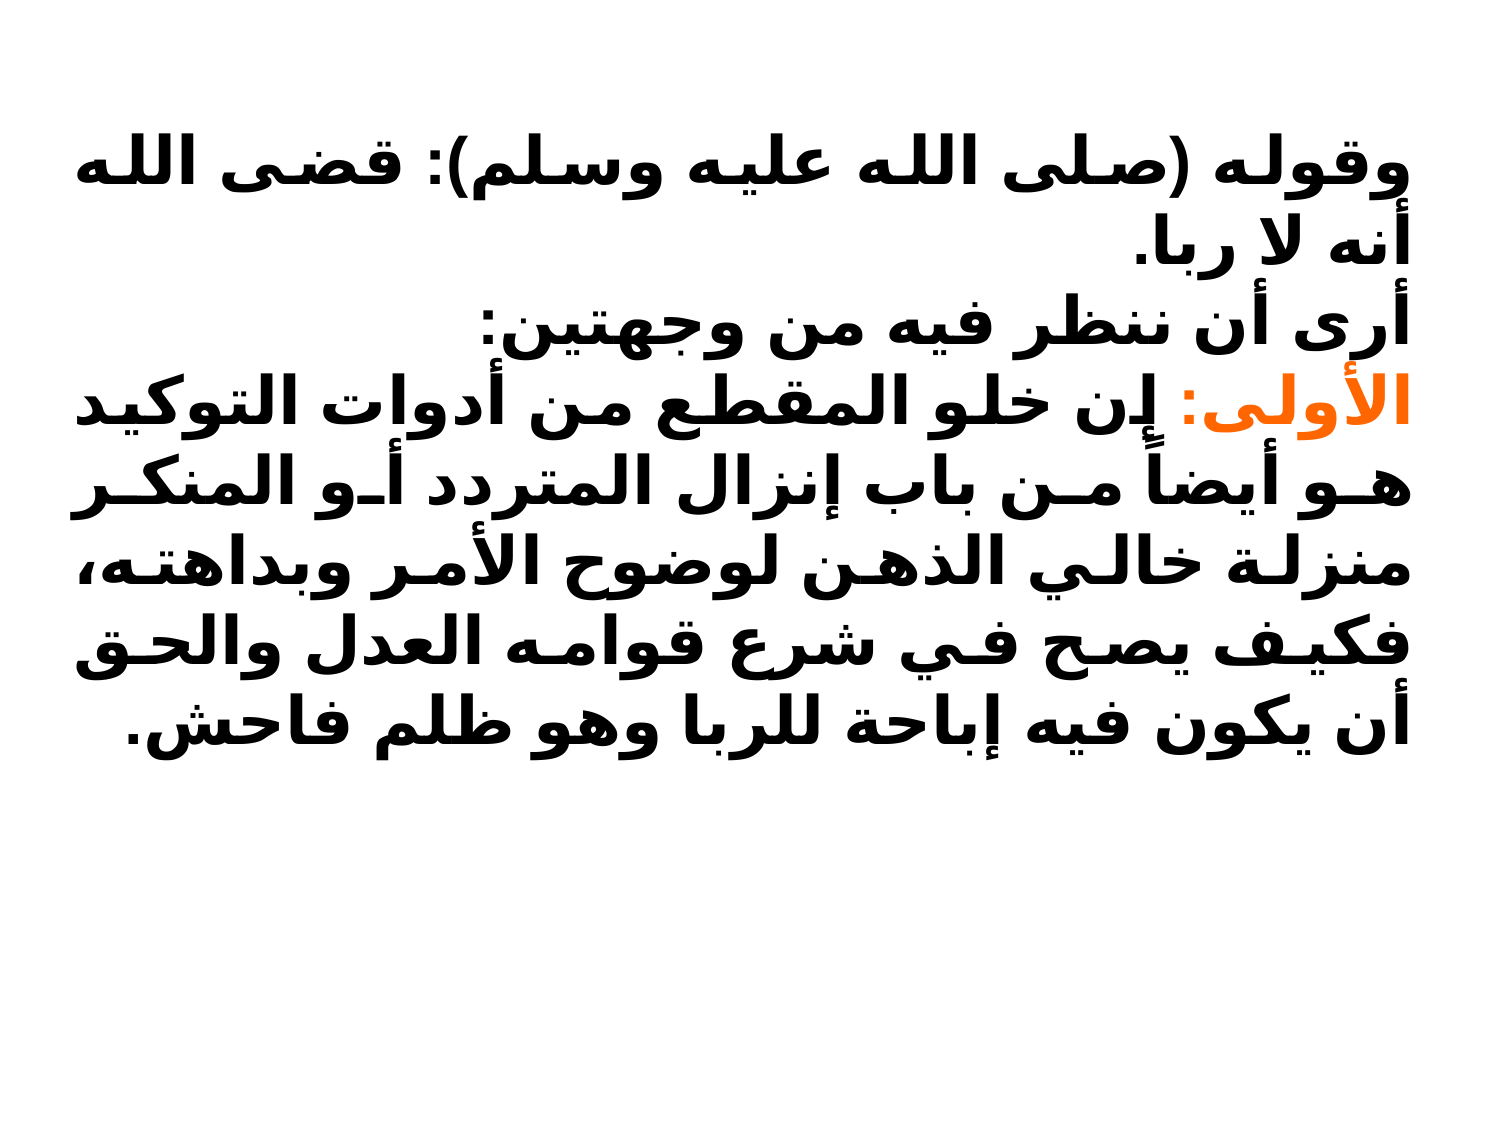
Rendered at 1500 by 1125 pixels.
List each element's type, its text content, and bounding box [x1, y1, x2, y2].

text_box وقوله (صلى الله عليه وسلم): قضى الله أنه لا ربا. أرى أن ننظر فيه من وجهتين: الأولى: إن خلو المقطع من أدوات التوكيد هو أيضاً من باب إنزال المتردد أو المنكر منزلة خالي الذهن لوضوح الأمر وبداهته، فكيف يصح في شرع قوامه العدل والحق أن يكون فيه إباحة للربا وهو ظلم فاحش. [58, 110, 1430, 810]
